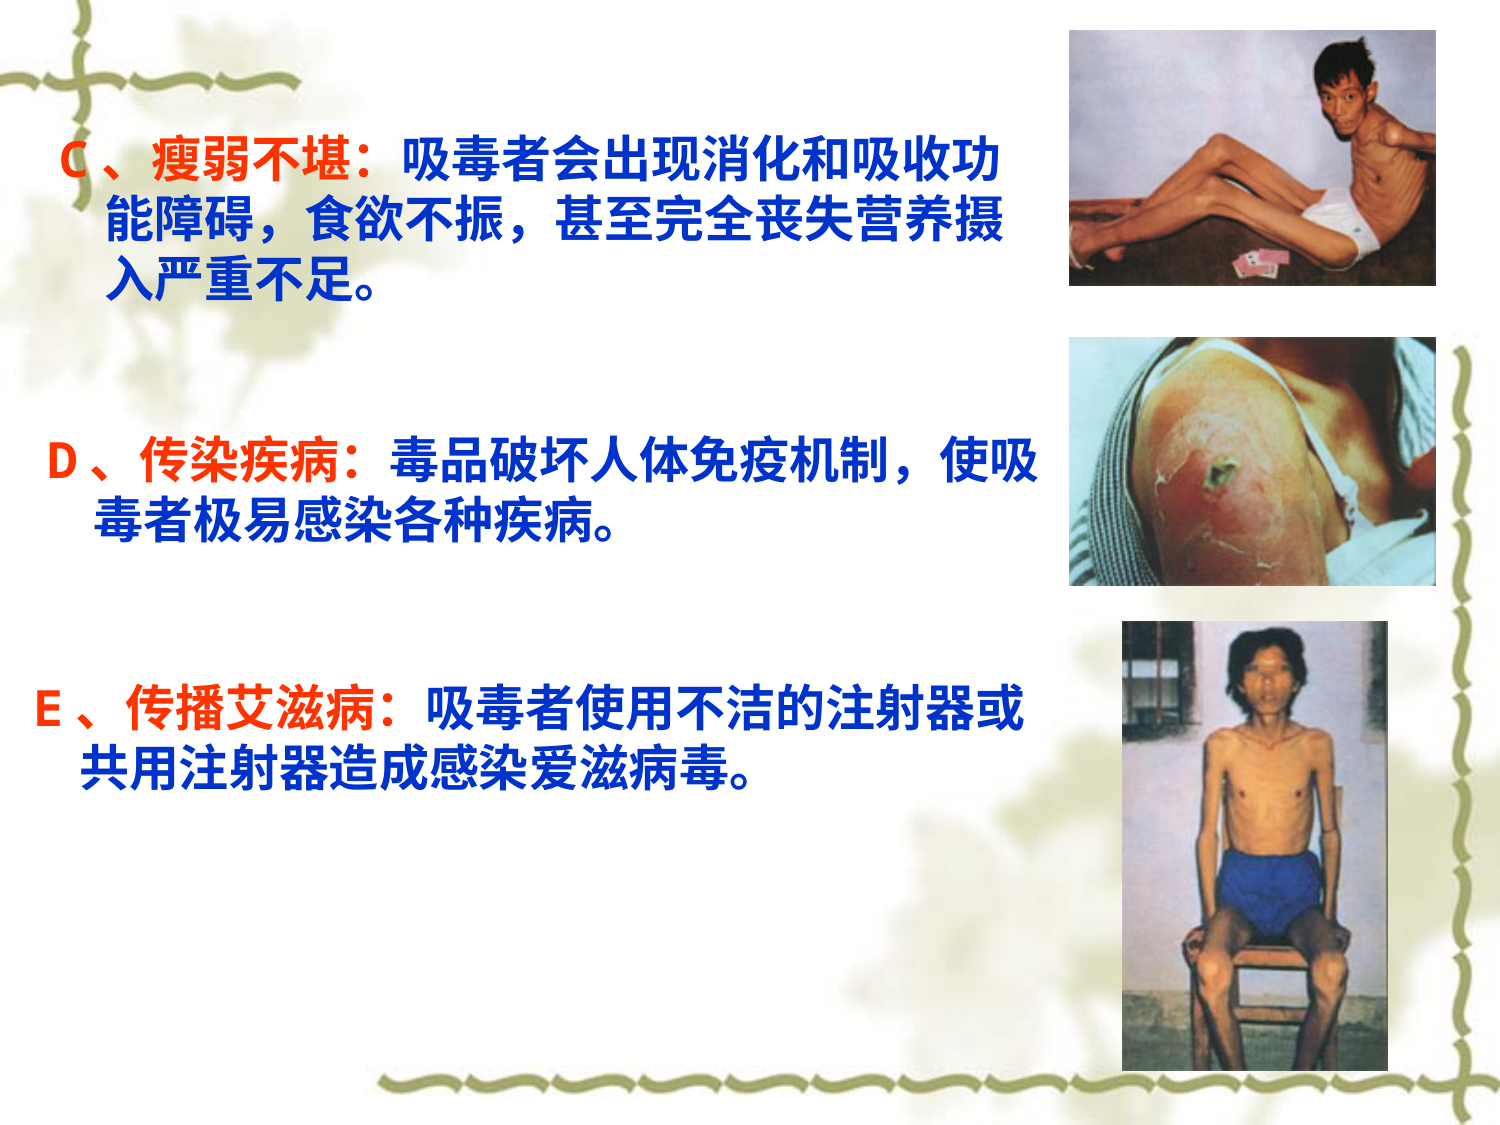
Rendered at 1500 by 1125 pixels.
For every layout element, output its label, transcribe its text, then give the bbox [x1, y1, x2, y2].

text_box E、传播艾滋病：吸毒者使用不洁的注射器或 共用注射器造成感染爱滋病毒。 [18, 668, 1041, 804]
text_box C、瘦弱不堪：吸毒者会出现消化和吸收功 能障碍，食欲不振，甚至完全丧失营养摄 入严重不足。 [44, 120, 1020, 315]
picture [0, 0, 1500, 1125]
text_box D、传染疾病：毒品破坏人体免疫机制，使吸 毒者极易感染各种疾病。 [32, 420, 1055, 556]
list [1122, 621, 1388, 1071]
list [1068, 30, 1436, 286]
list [1068, 337, 1436, 586]
